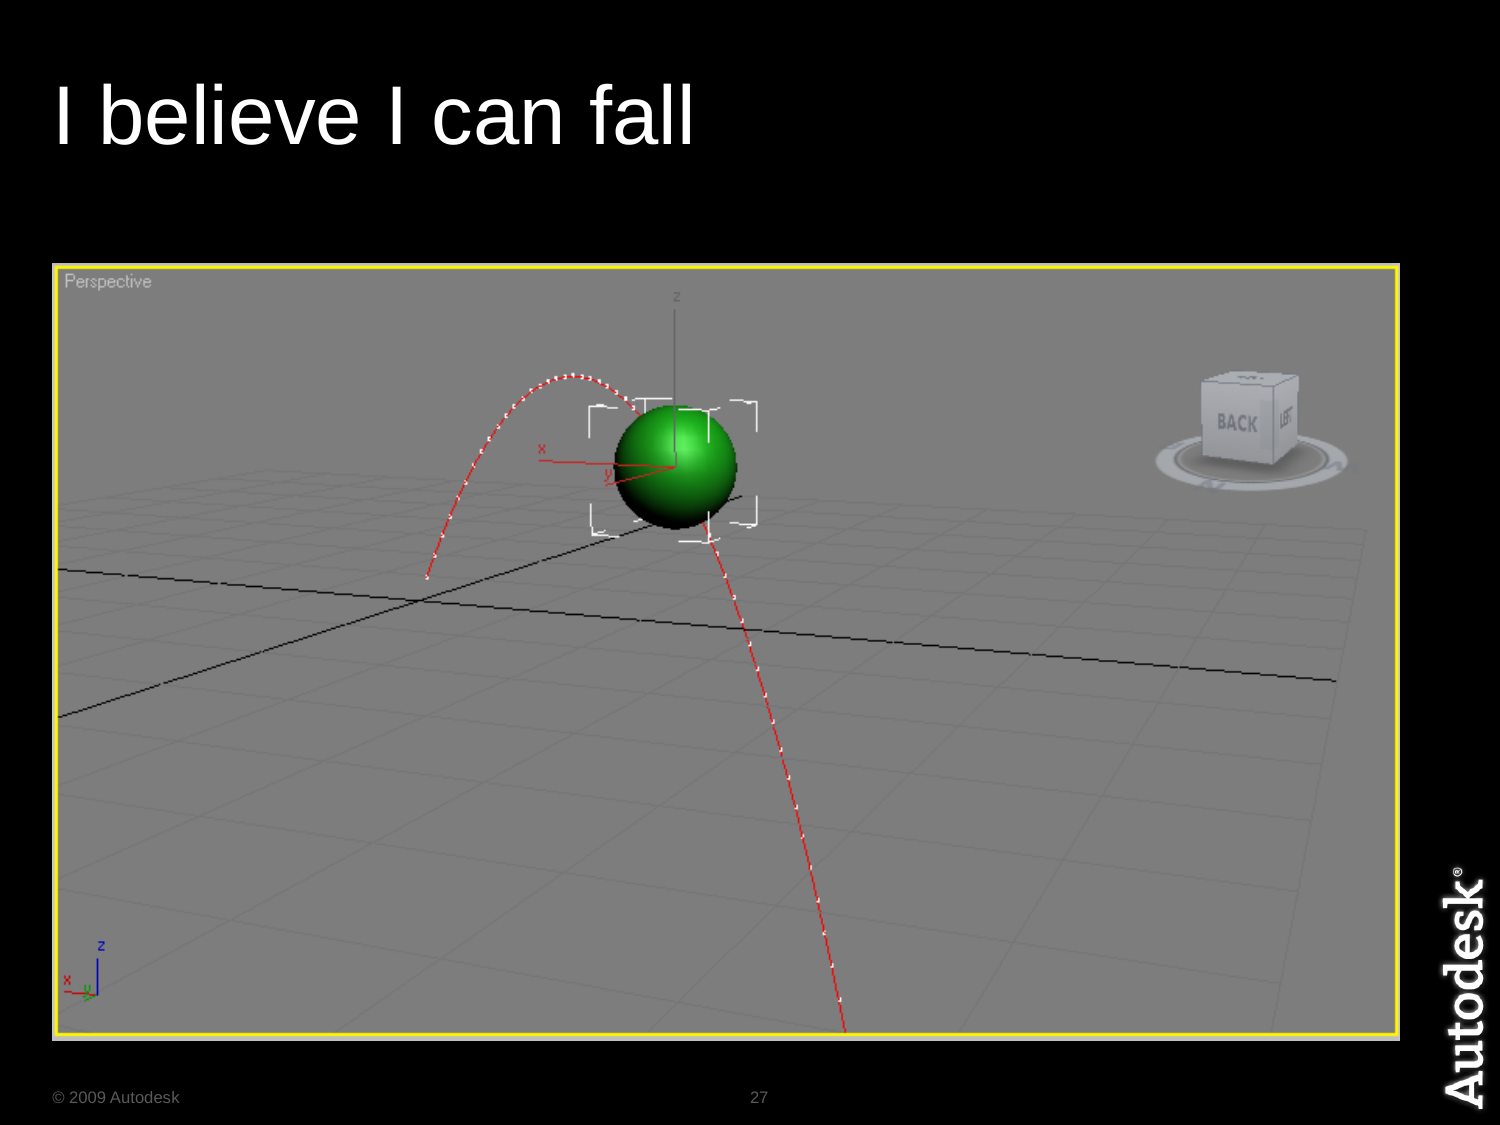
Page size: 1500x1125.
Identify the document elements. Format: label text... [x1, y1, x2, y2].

title I believe I can fall [52, 22, 1401, 211]
picture [1402, 0, 1500, 1125]
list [51, 263, 1401, 1041]
